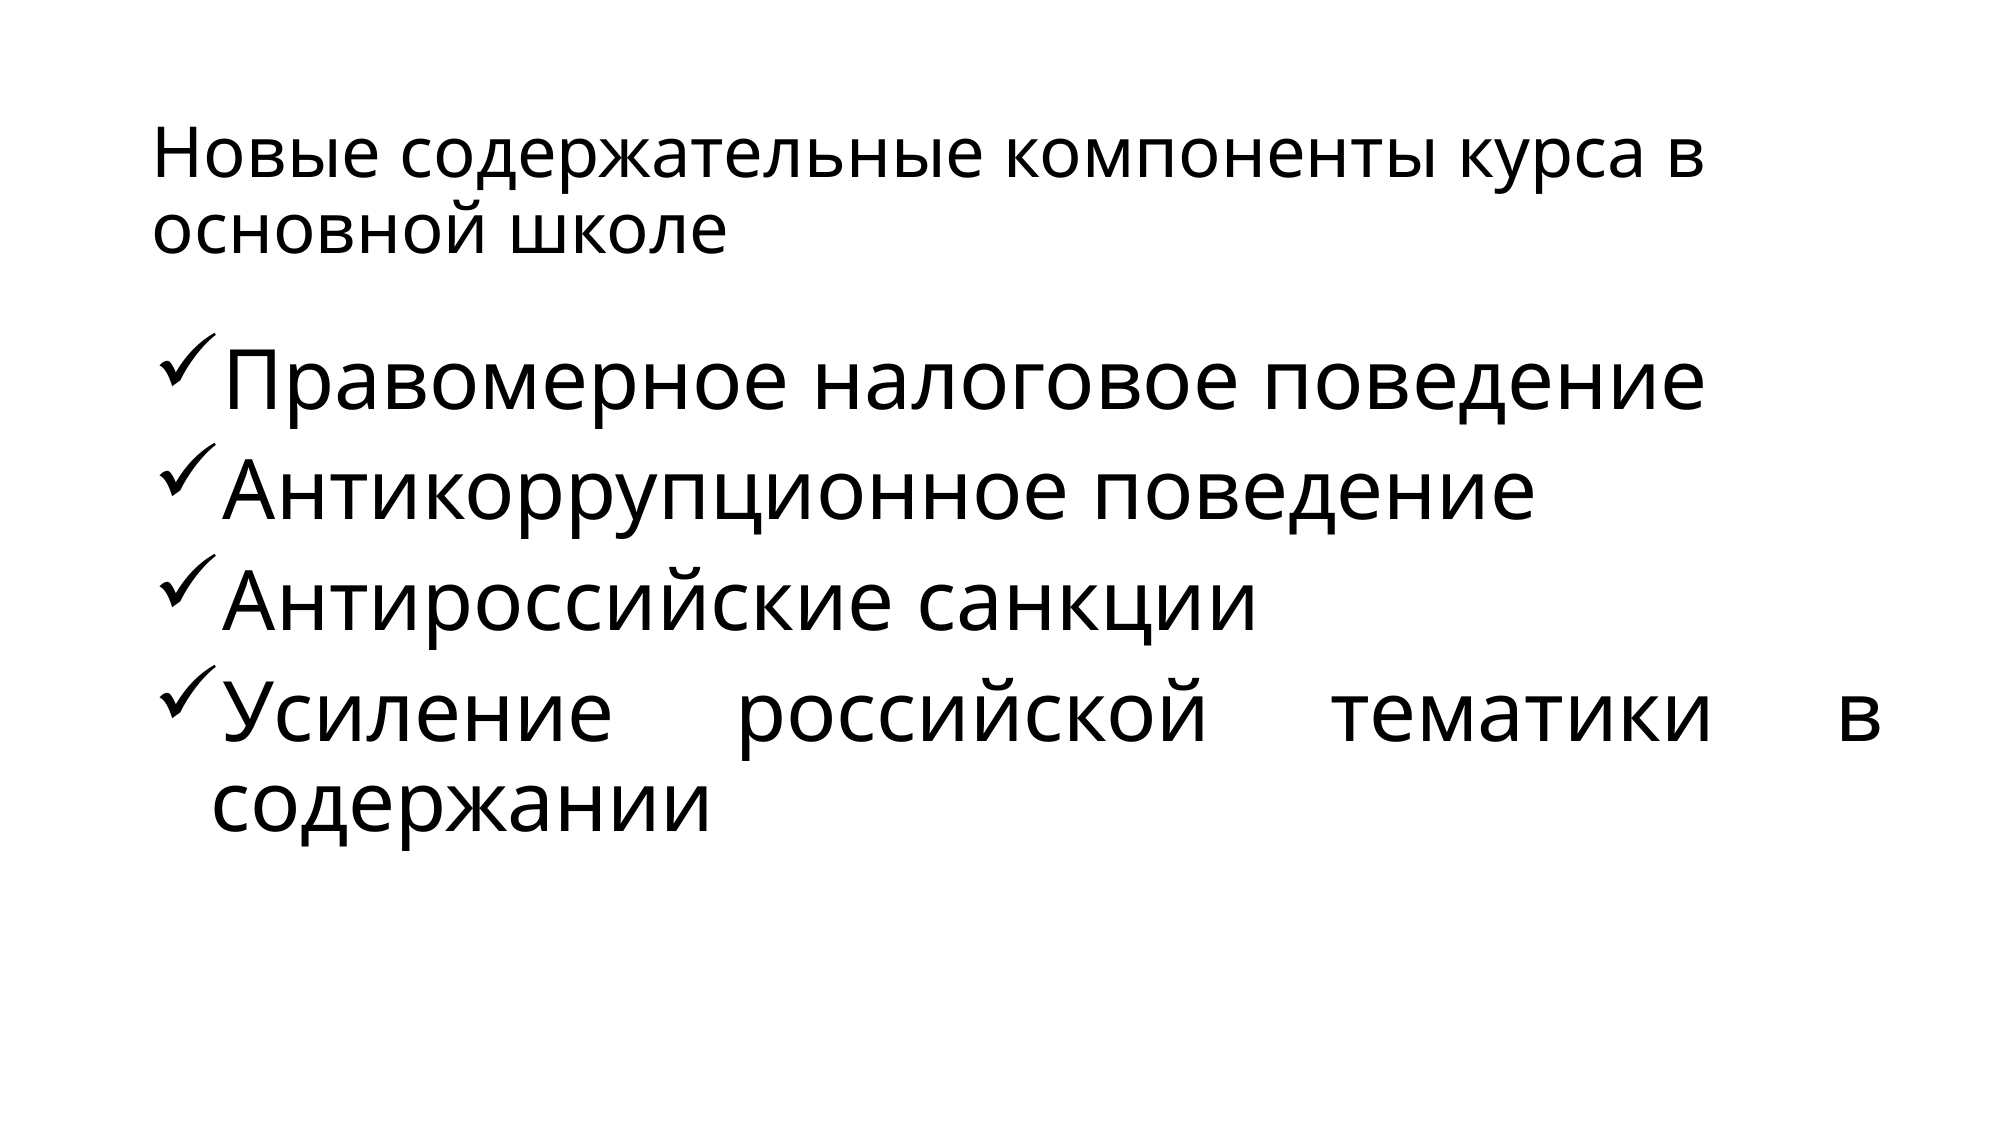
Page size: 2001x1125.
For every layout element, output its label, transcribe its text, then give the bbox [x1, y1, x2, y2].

title Новые содержательные компоненты курса в основной школе [136, 109, 1900, 277]
list Правомерное налоговое поведение Антикоррупционное поведение Антироссийские санкции Усиление российской тематики в содержании [138, 329, 1900, 999]
